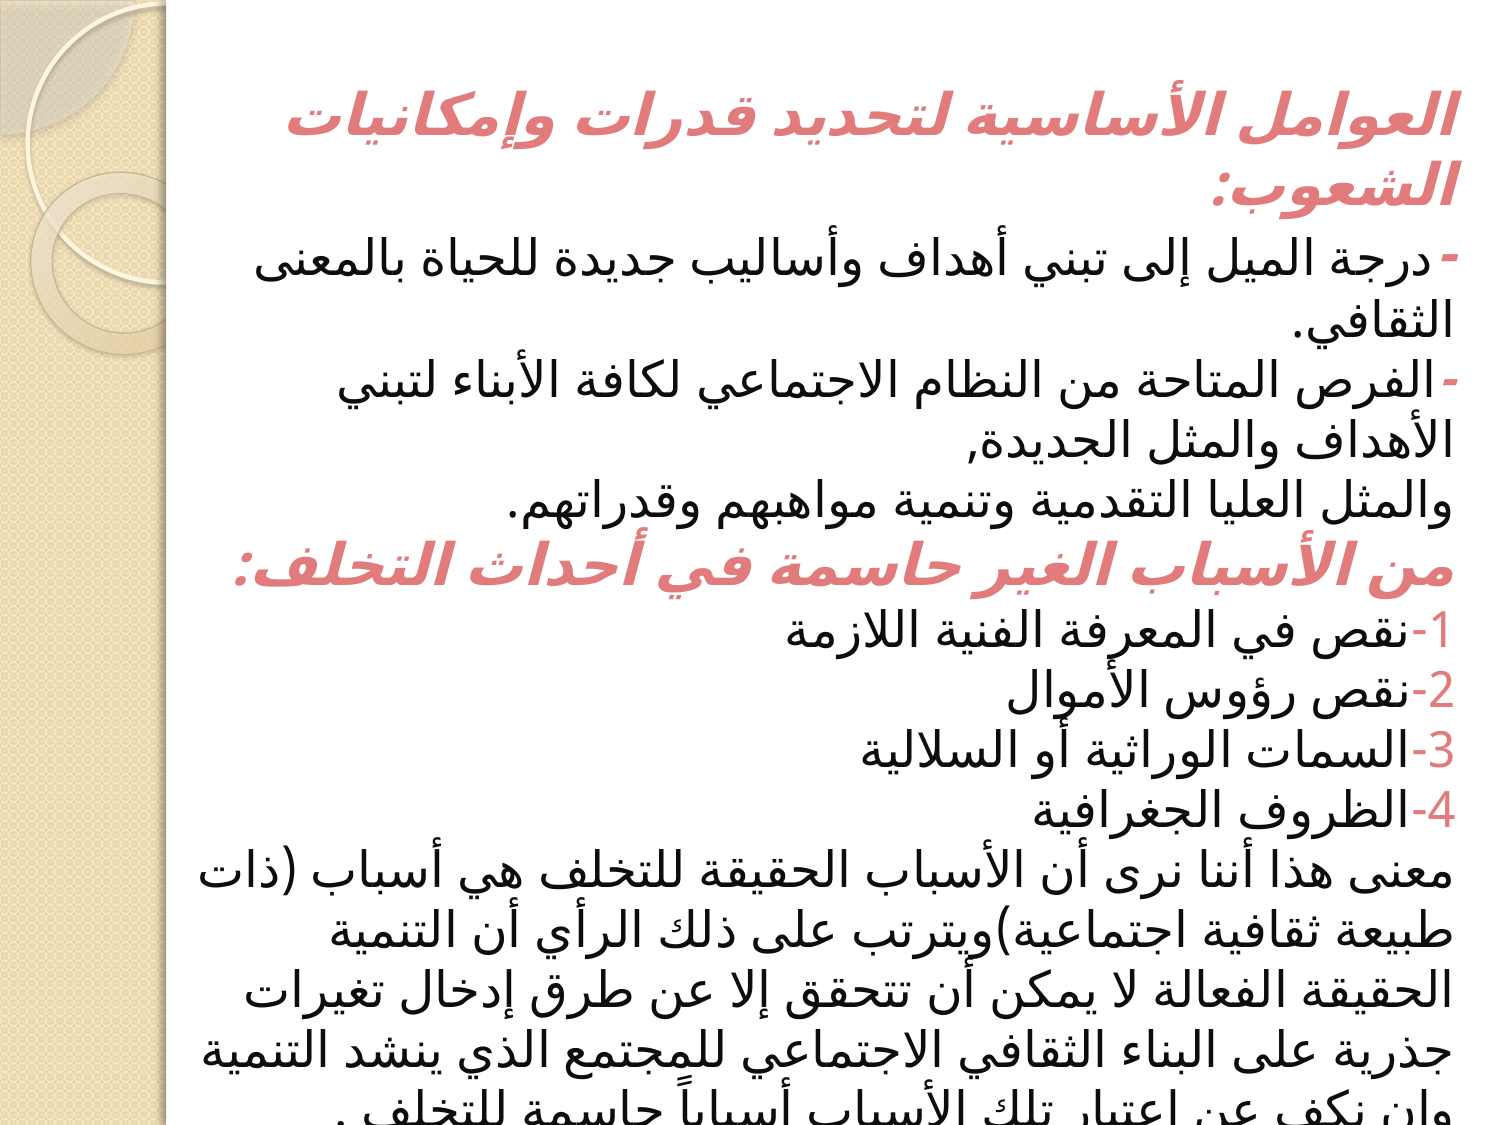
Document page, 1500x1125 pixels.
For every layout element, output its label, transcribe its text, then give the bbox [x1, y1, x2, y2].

text_box العوامل الأساسية لتحديد قدرات وإمكانيات الشعوب: -درجة الميل إلى تبني أهداف وأساليب جديدة للحياة بالمعنى الثقافي. -الفرص المتاحة من النظام الاجتماعي لكافة الأبناء لتبني الأهداف والمثل الجديدة, والمثل العليا التقدمية وتنمية مواهبهم وقدراتهم. من الأسباب الغير حاسمة في أحداث التخلف: 1-نقص في المعرفة الفنية اللازمة 2-نقص رؤوس الأموال 3-السمات الوراثية أو السلالية 4-الظروف الجغرافية معنى هذا أننا نرى أن الأسباب الحقيقة للتخلف هي أسباب (ذات طبيعة ثقافية اجتماعية)ويترتب على ذلك الرأي أن التنمية الحقيقة الفعالة لا يمكن أن تتحقق إلا عن طرق إدخال تغيرات جذرية على البناء الثقافي الاجتماعي للمجتمع الذي ينشد التنمية وإن نكف عن اعتبار تلك الأسباب أسباباً حاسمة للتخلف . فالظروف البيئية الطبيعية ليست دافعاً إلى التقدم الاقتصادي والنمو الاجتماعي نجد أغنى الشعوب تعيش في أفقر البلاد من حيث الموارد الطبيعية أو قسوة الظروف الجغرافية مثل : سويسرا وهولندا [159, 0, 1471, 1125]
